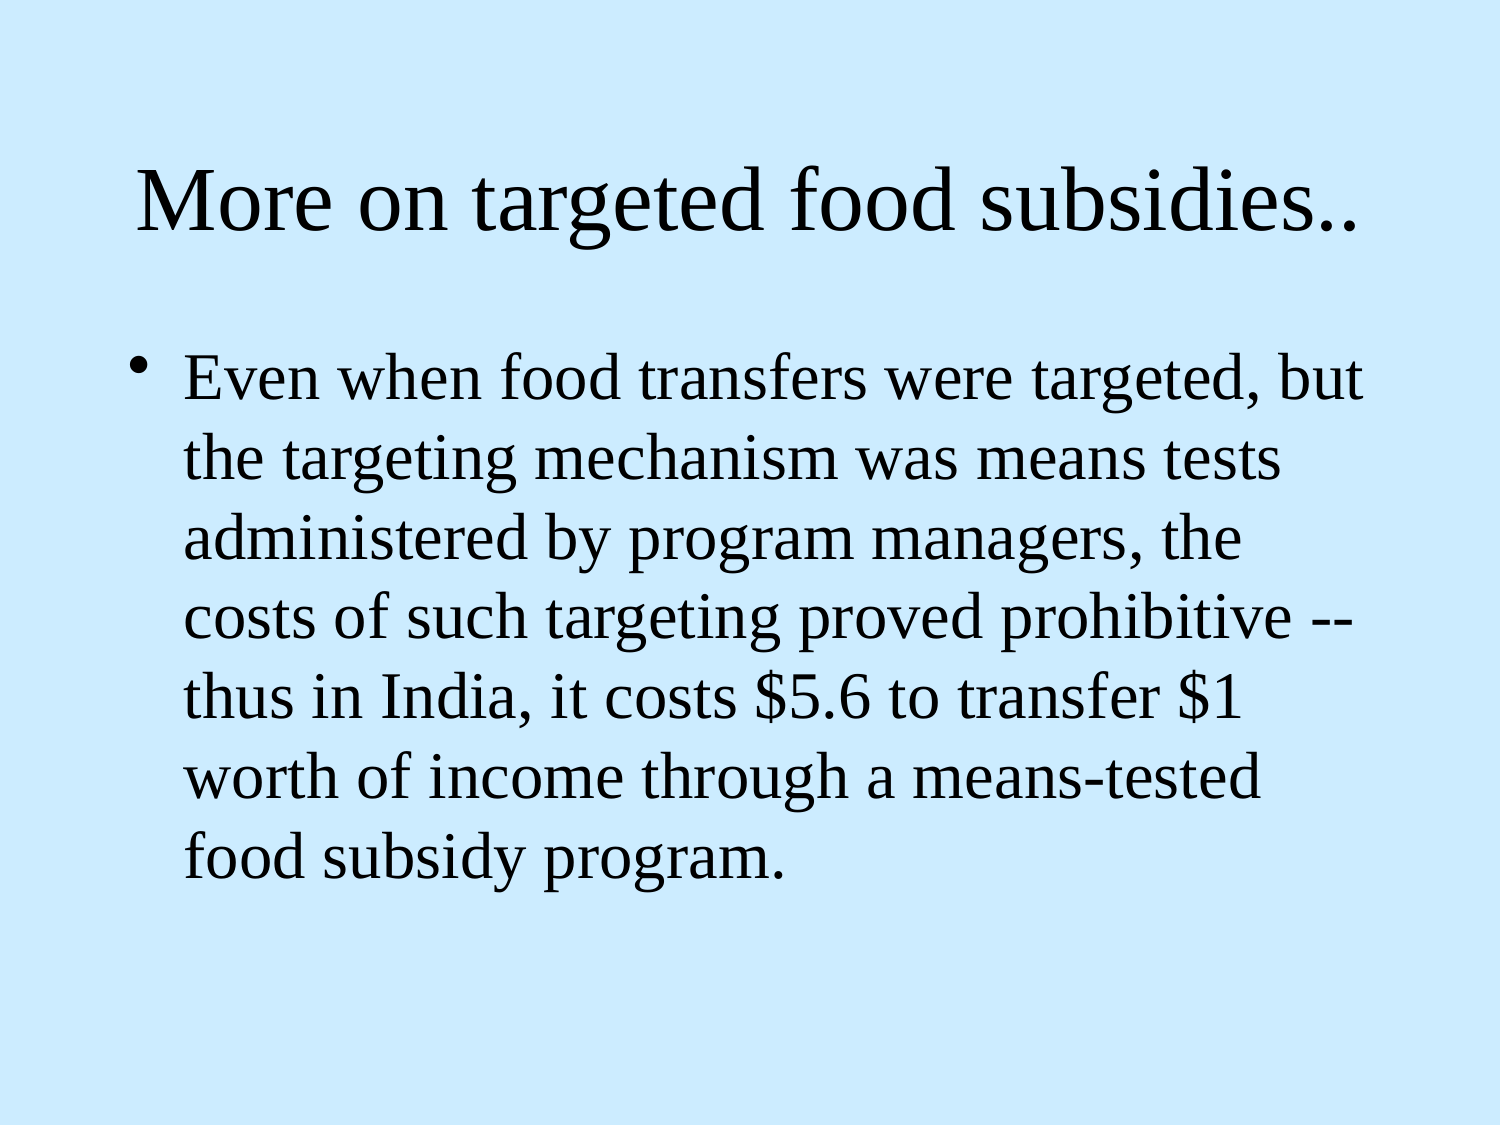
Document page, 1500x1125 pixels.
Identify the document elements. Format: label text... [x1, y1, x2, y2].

list Even when food transfers were targeted, but the targeting mechanism was means tests administered by program managers, the costs of such targeting proved prohibitive -- thus in India, it costs $5.6 to transfer $1 worth of income through a means-tested food subsidy program. [112, 324, 1388, 1001]
title More on targeted food subsidies.. [112, 99, 1388, 288]
